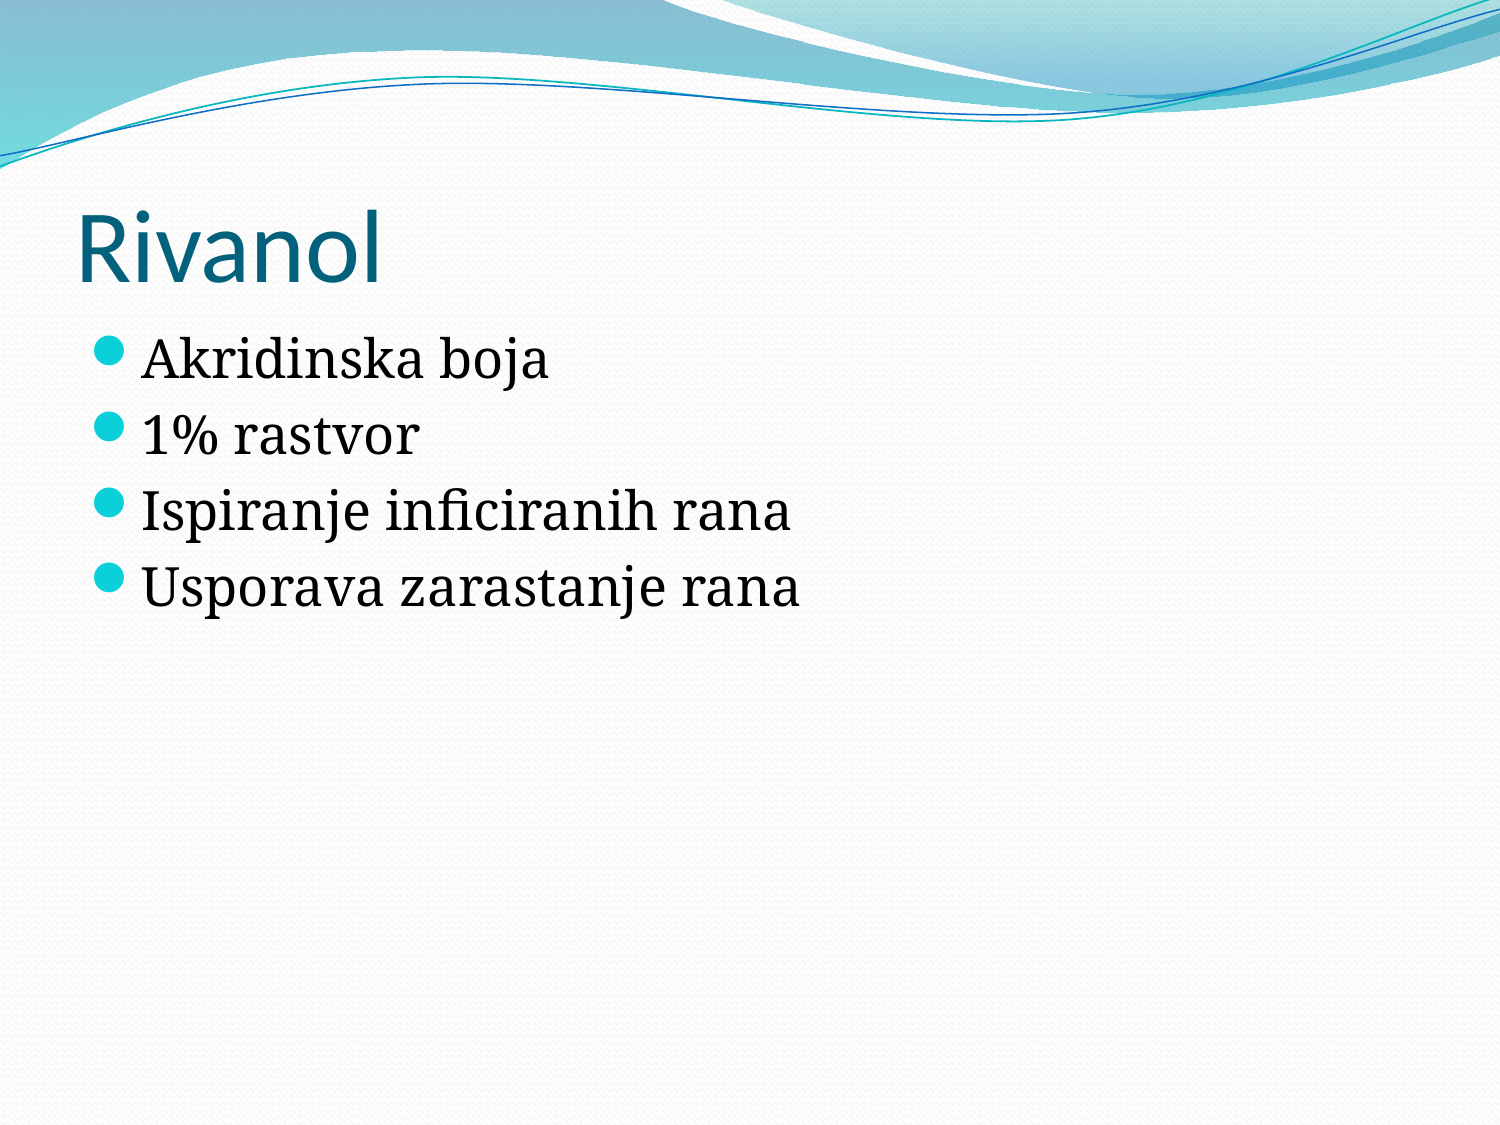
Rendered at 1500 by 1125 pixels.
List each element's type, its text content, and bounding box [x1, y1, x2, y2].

title Rivanol [75, 115, 1425, 303]
list Akridinska boja 1% rastvor Ispiranje inficiranih rana Usporava zarastanje rana [75, 317, 1425, 1038]
